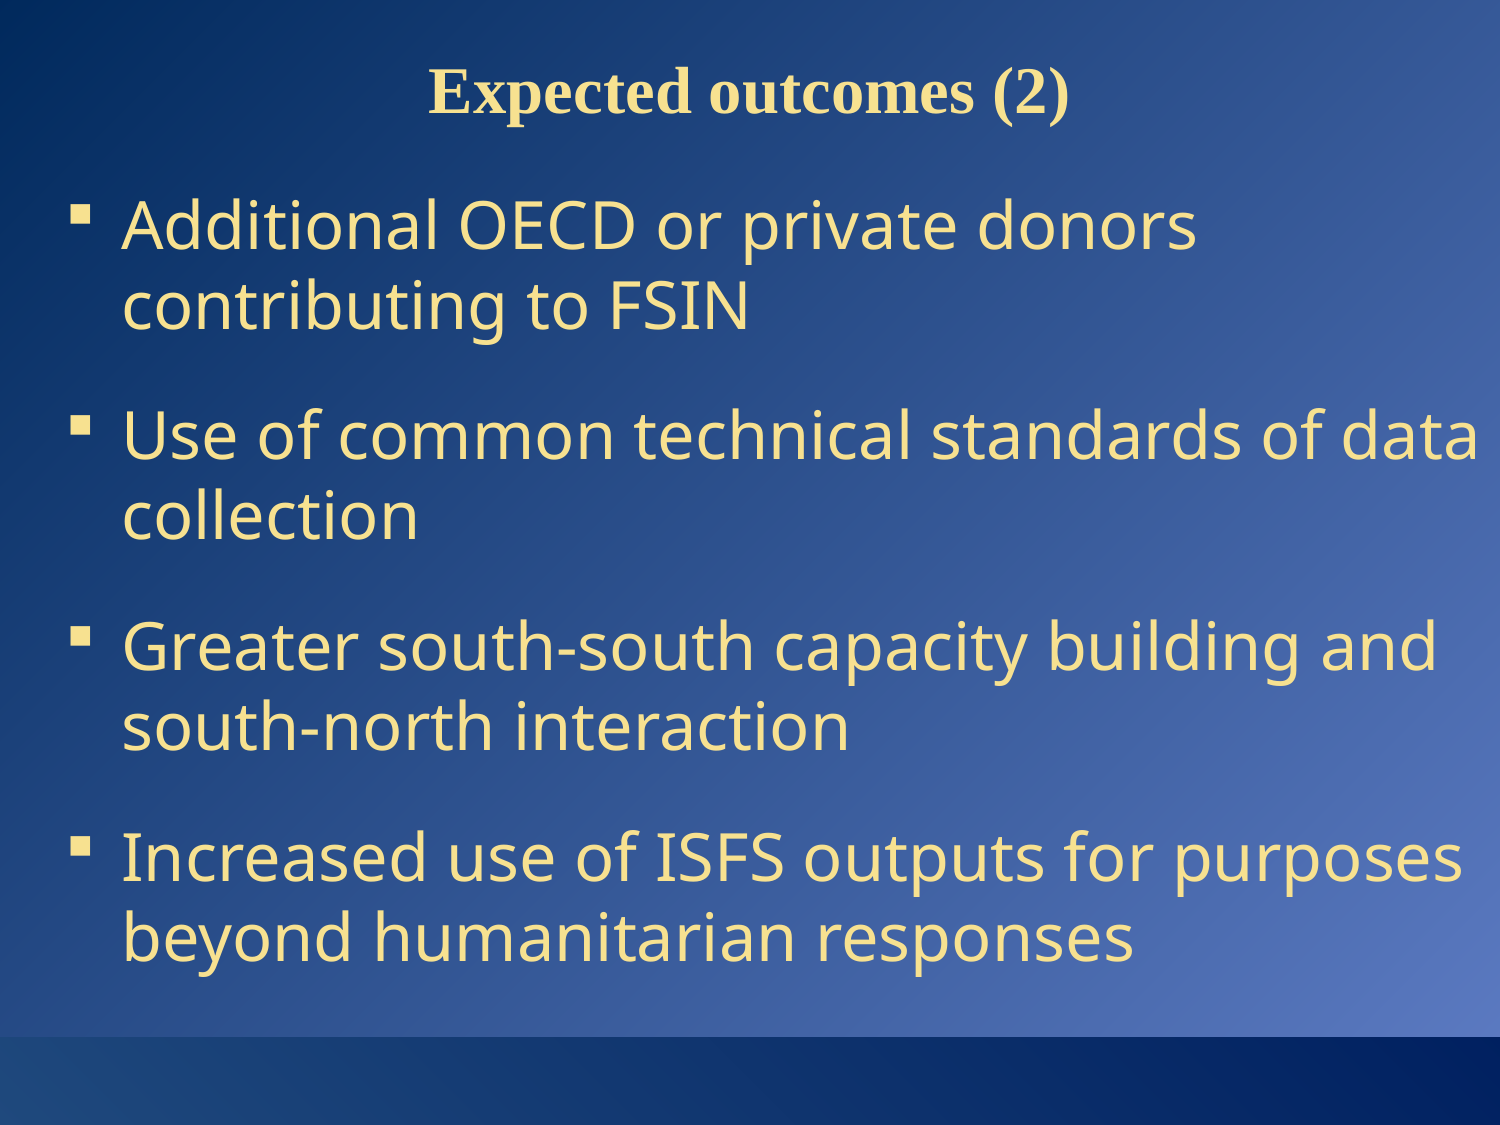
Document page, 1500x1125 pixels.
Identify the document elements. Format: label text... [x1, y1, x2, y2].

title Expected outcomes (2) [49, 24, 1451, 150]
list Additional OECD or private donors contributing to FSIN Use of common technical standards of data collection Greater south-south capacity building and south-north interaction Increased use of ISFS outputs for purposes beyond humanitarian responses [49, 174, 1500, 1013]
